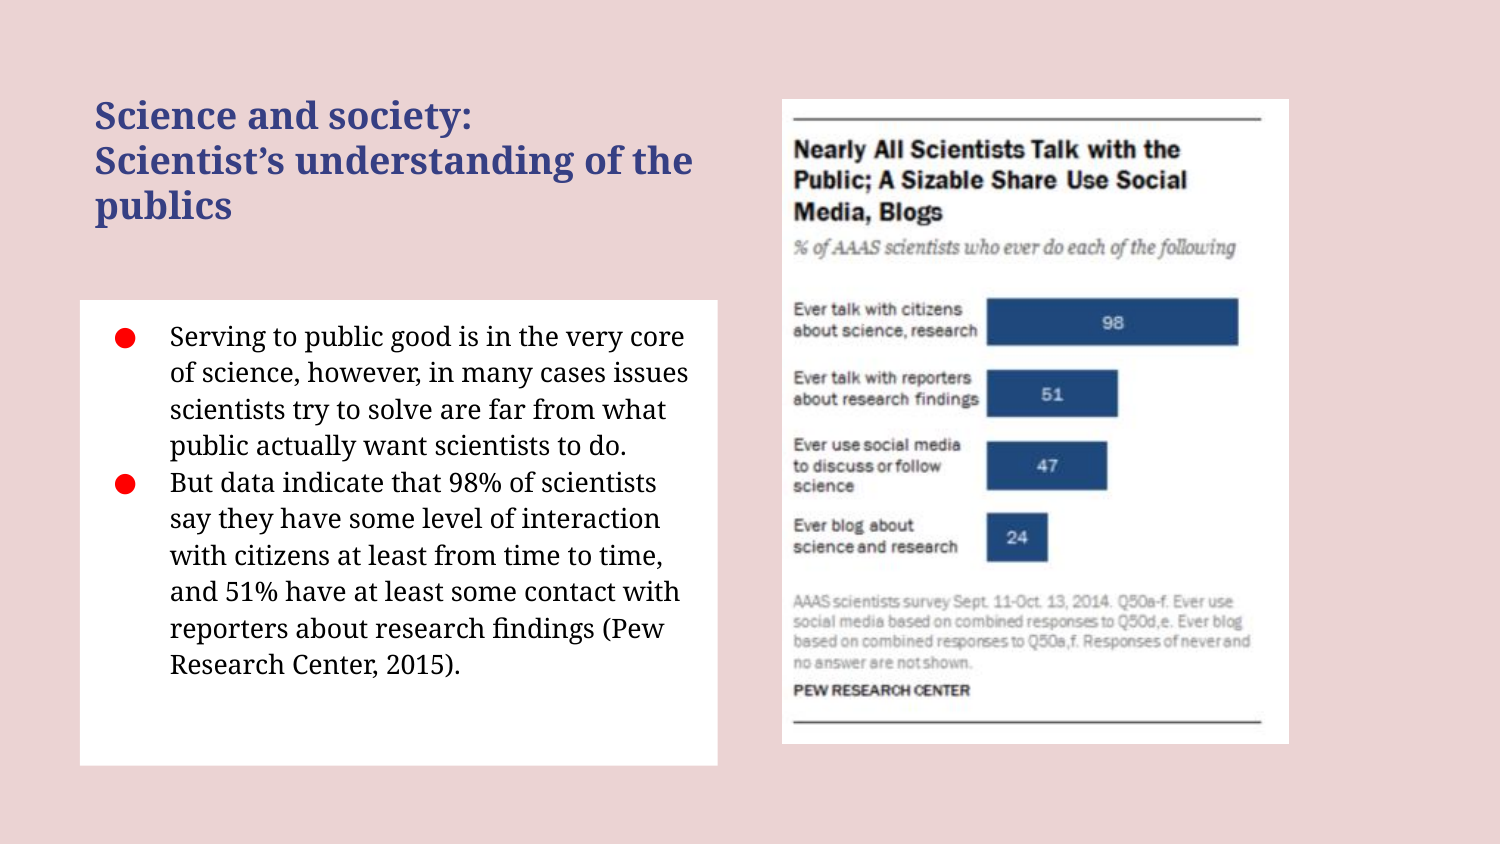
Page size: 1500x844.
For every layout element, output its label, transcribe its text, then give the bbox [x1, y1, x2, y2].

picture [782, 99, 1289, 745]
title Science and society: Scientist’s understanding of the publics [79, 77, 718, 277]
list Serving to public good is in the very core of science, however, in many cases issues scientists try to solve are far from what public actually want scientists to do. But data indicate that 98% of scientists say they have some level of interaction with citizens at least from time to time, and 51% have at least some contact with reporters about research findings (Pew Research Center, 2015). [79, 300, 718, 766]
